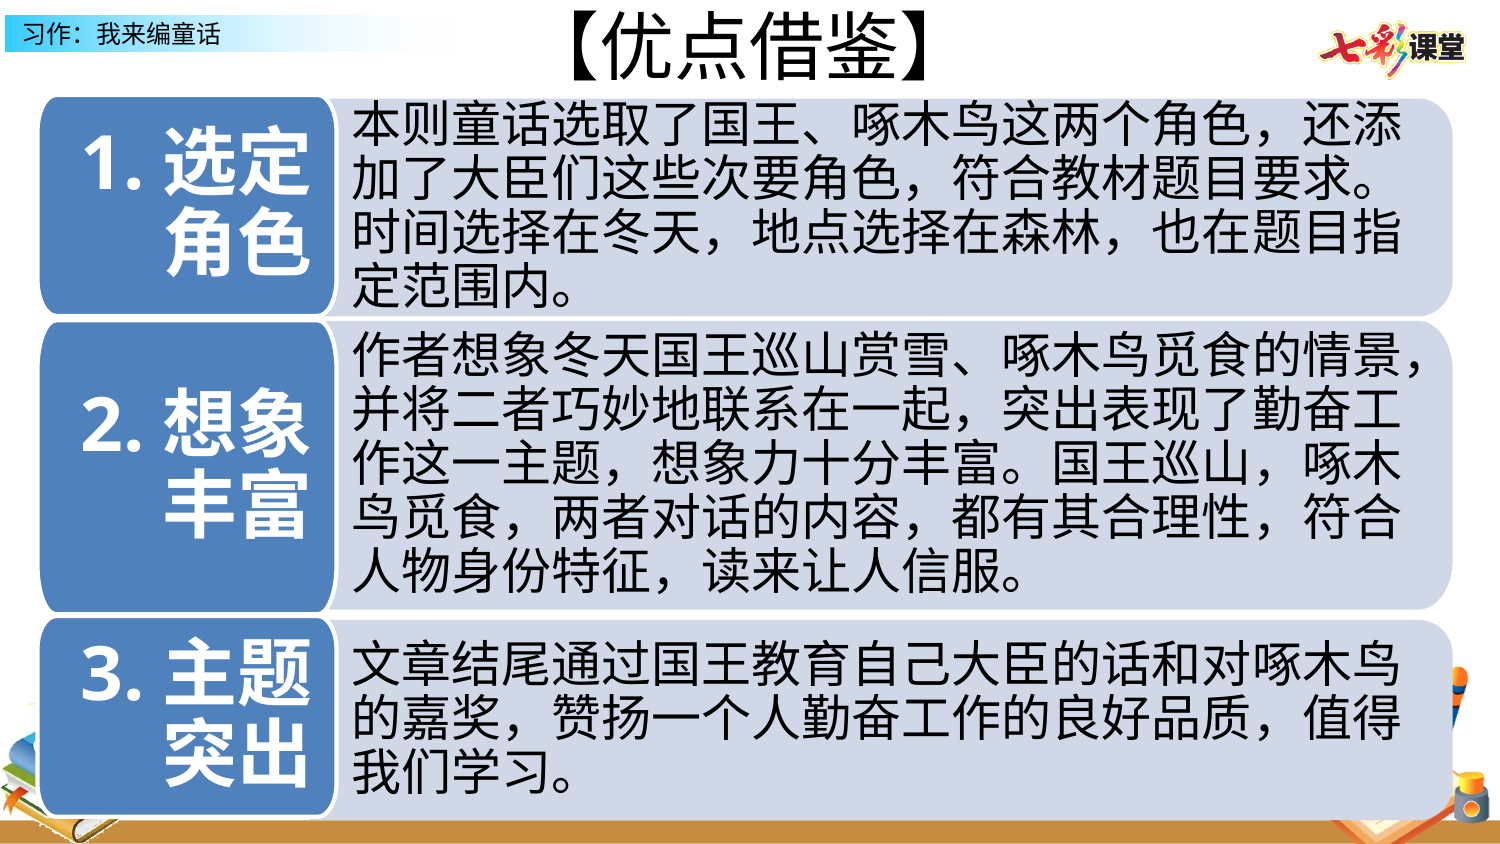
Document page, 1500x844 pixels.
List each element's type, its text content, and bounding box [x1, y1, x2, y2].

text_box 本则童话选取了国王、啄木鸟这两个角色，还添加了大臣们这些次要角色，符合教材题目要求。时间选择在冬天，地点选择在森林，也在题目指定范围内。 [325, 98, 1453, 317]
text_box 1.选定角色 [35, 92, 339, 318]
picture [1303, 652, 1500, 844]
text_box 作者想象冬天国王巡山赏雪、啄木鸟觅食的情景，并将二者巧妙地联系在一起，突出表现了勤奋工作这一主题，想象力十分丰富。国王巡山，啄木鸟觅食，两者对话的内容，都有其合理性，符合人物身份特征，读来让人信服。 [325, 320, 1453, 610]
text_box 2.想象丰富 [35, 318, 339, 615]
text_box 3.主题突出 [35, 613, 339, 819]
picture [1316, 20, 1468, 80]
text_box 文章结尾通过国王教育自己大臣的话和对啄木鸟的嘉奖，赞扬一个人勤奋工作的良好品质，值得我们学习。 [309, 619, 1453, 821]
picture [0, 700, 146, 844]
text_box 【优点借鉴】 [510, 0, 990, 97]
